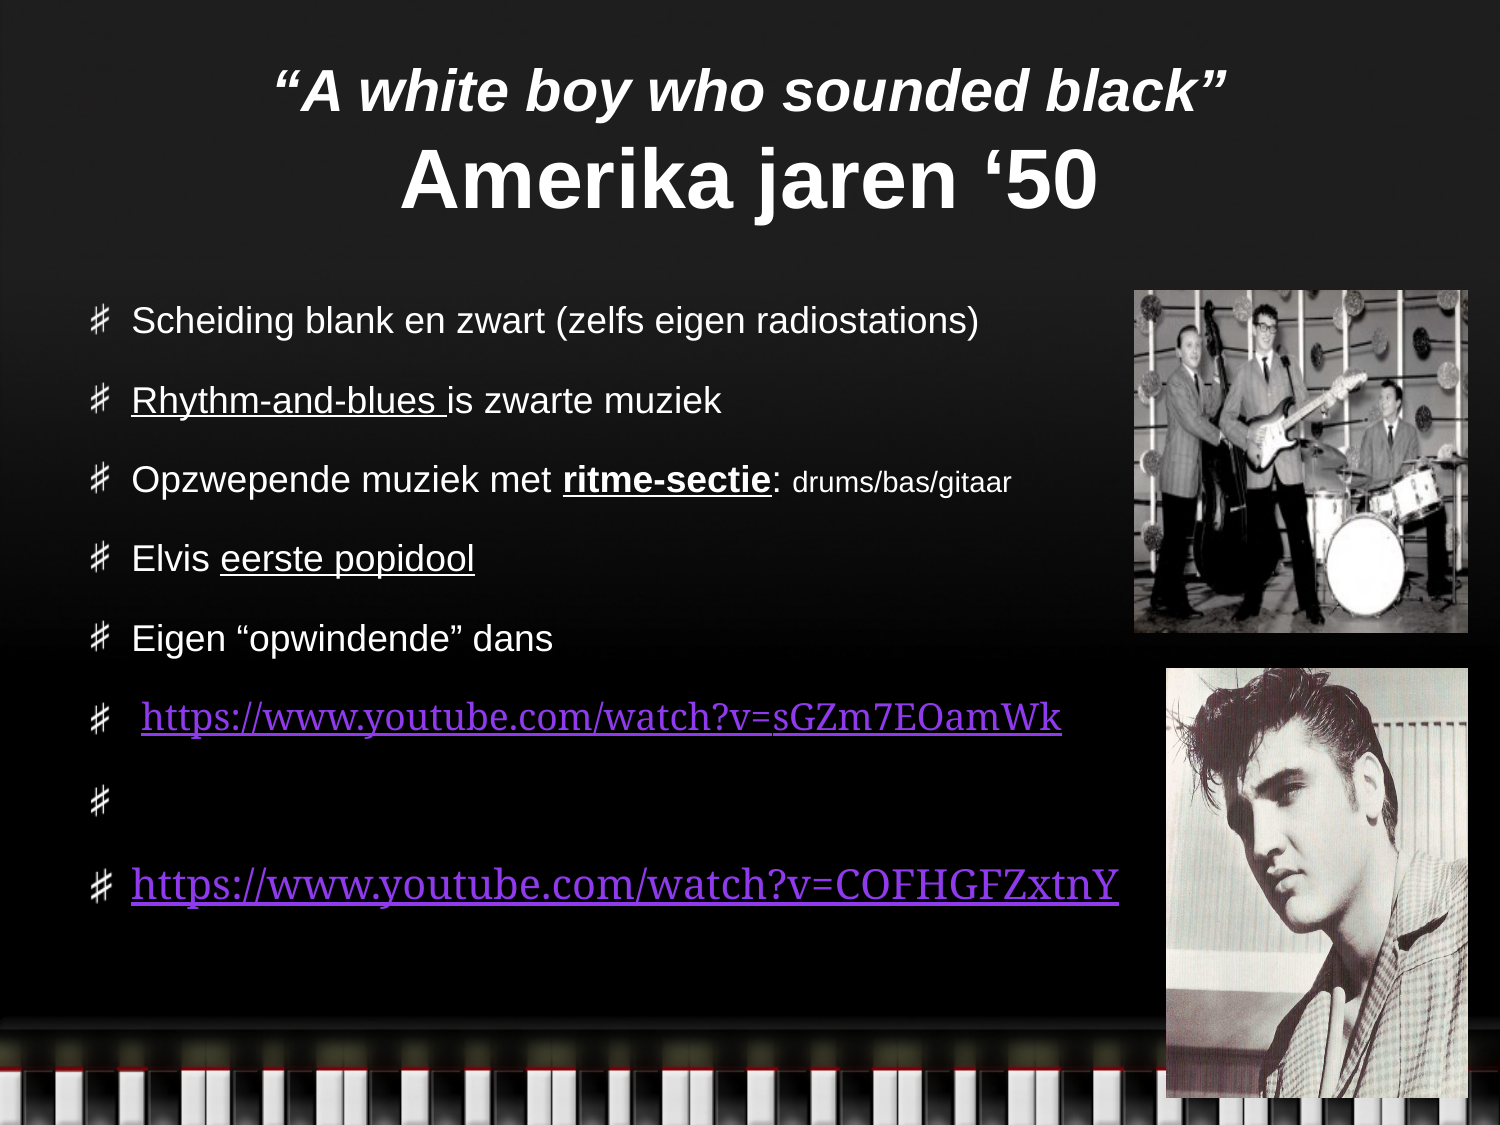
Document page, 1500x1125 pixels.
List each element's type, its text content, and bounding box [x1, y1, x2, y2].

list Scheiding blank en zwart (zelfs eigen radiostations) Rhythm-and-blues is zwarte muziek Opzwepende muziek met ritme-sectie: drums/bas/gitaar Elvis eerste popidool Eigen “opwindende” dans https://www.youtube.com/watch?v=sGZm7EOamWk https://www.youtube.com/watch?v=COFHGFZxtnY [75, 288, 1157, 925]
picture [0, 0, 1500, 1125]
title “A white boy who sounded black” Amerika jaren ‘50 [75, 45, 1425, 233]
